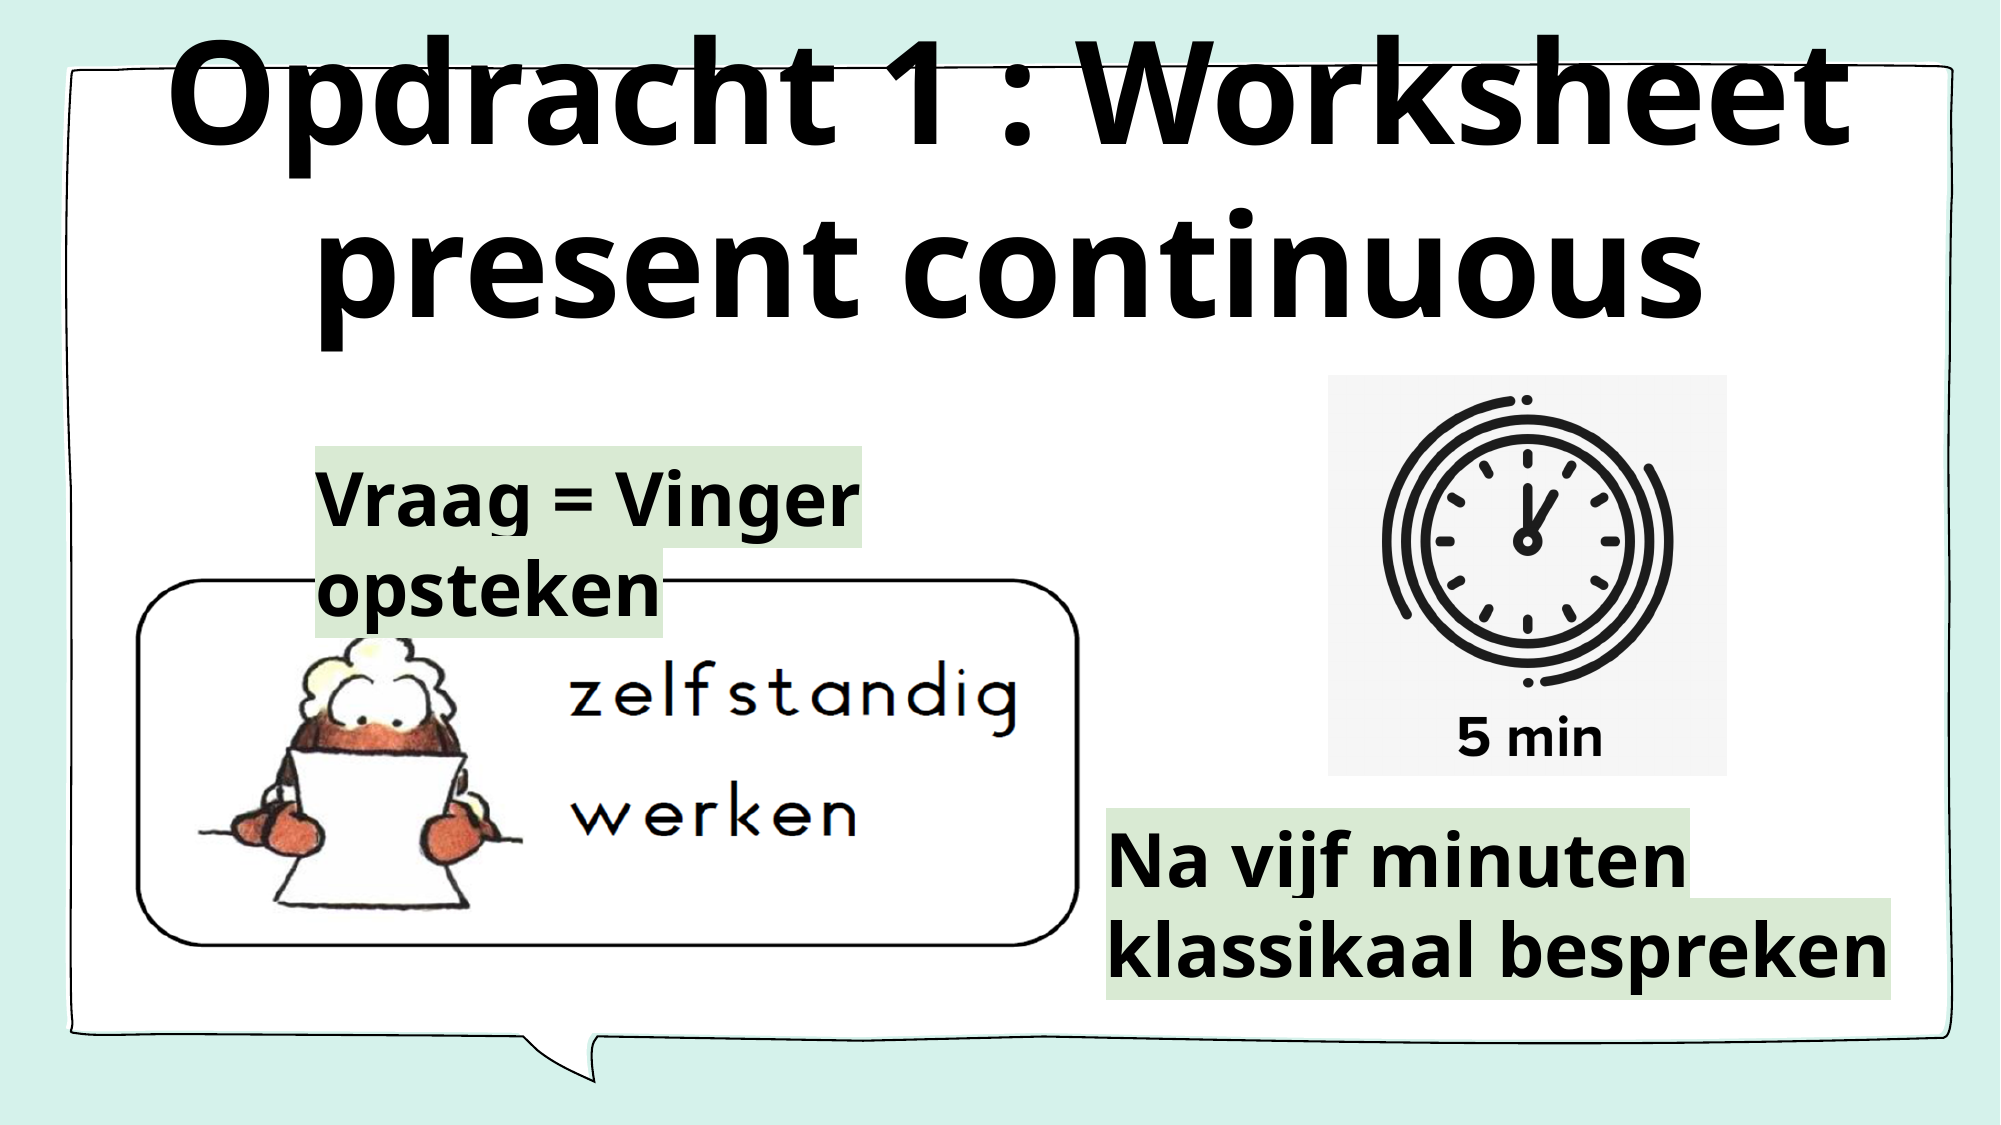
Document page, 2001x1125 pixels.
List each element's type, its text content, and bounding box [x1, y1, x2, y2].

title Opdracht 1 : Worksheet present continuous [105, 140, 1914, 354]
text_box Na vijf minuten klassikaal bespreken [1090, 797, 1944, 1008]
picture [1328, 375, 1727, 776]
text_box Vraag = Vinger opsteken [300, 436, 887, 556]
picture [125, 557, 1091, 958]
